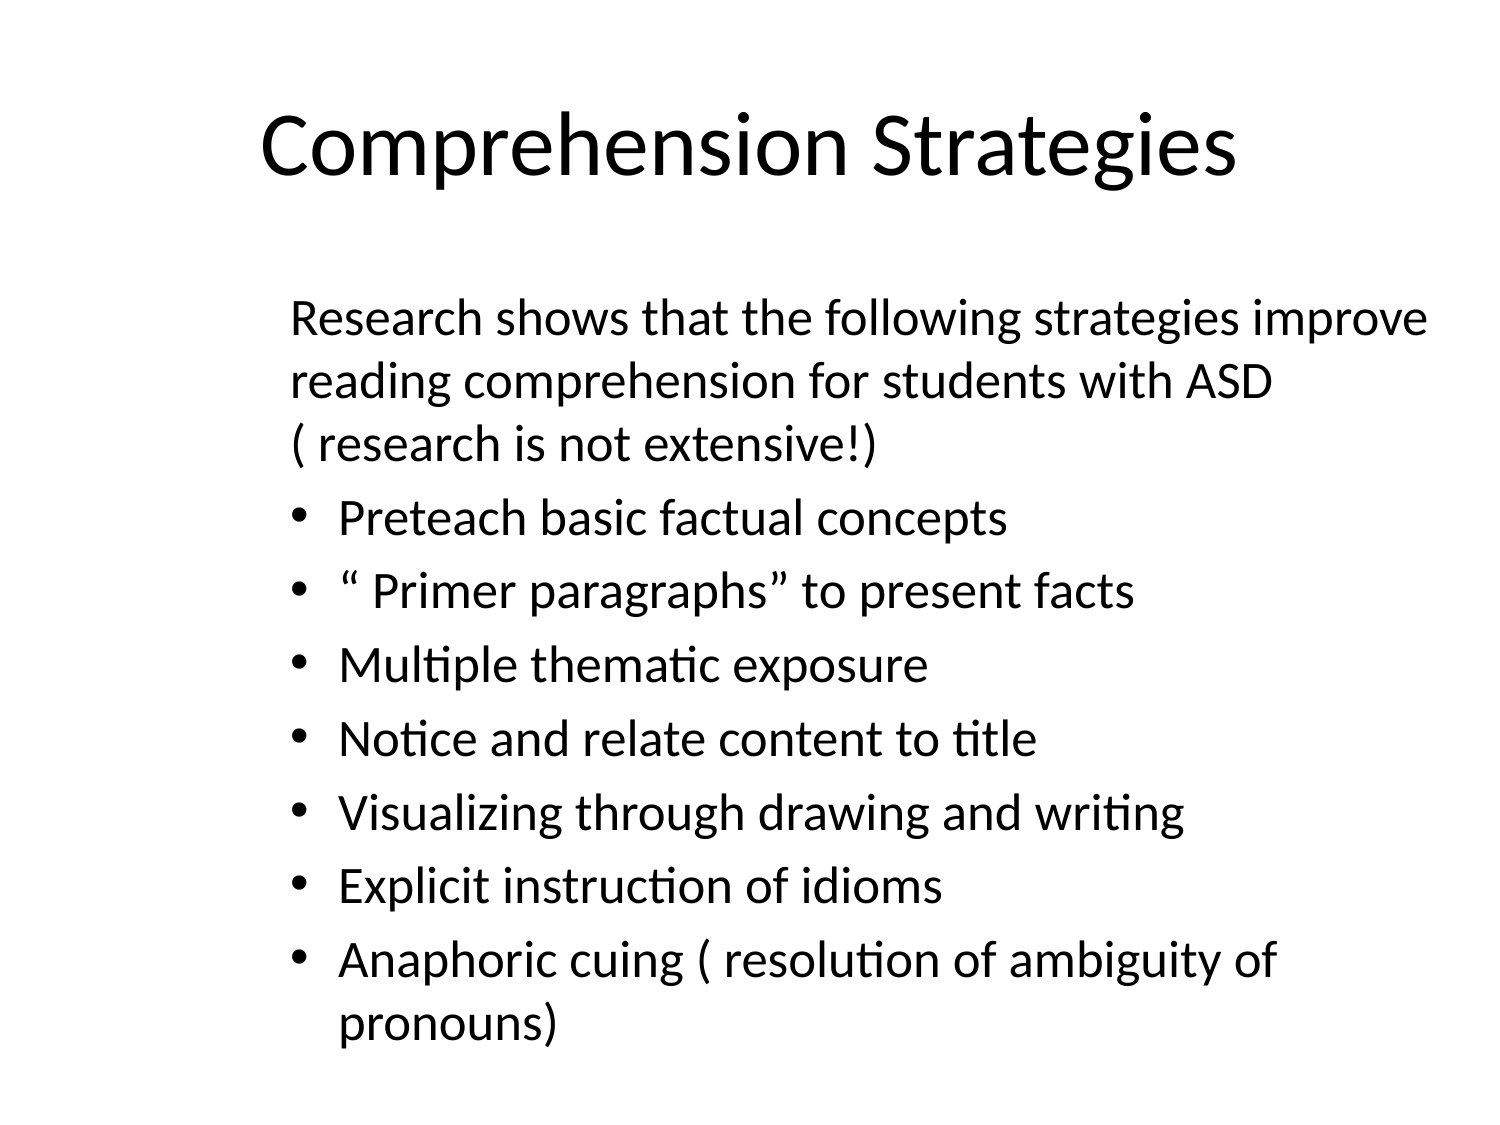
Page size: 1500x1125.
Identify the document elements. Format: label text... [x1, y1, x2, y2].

title Comprehension Strategies [75, 45, 1425, 233]
list Research shows that the following strategies improve reading comprehension for students with ASD ( research is not extensive!) Preteach basic factual concepts “ Primer paragraphs” to present facts Multiple thematic exposure Notice and relate content to title Visualizing through drawing and writing Explicit instruction of idioms Anaphoric cuing ( resolution of ambiguity of pronouns) [275, 275, 1475, 1063]
